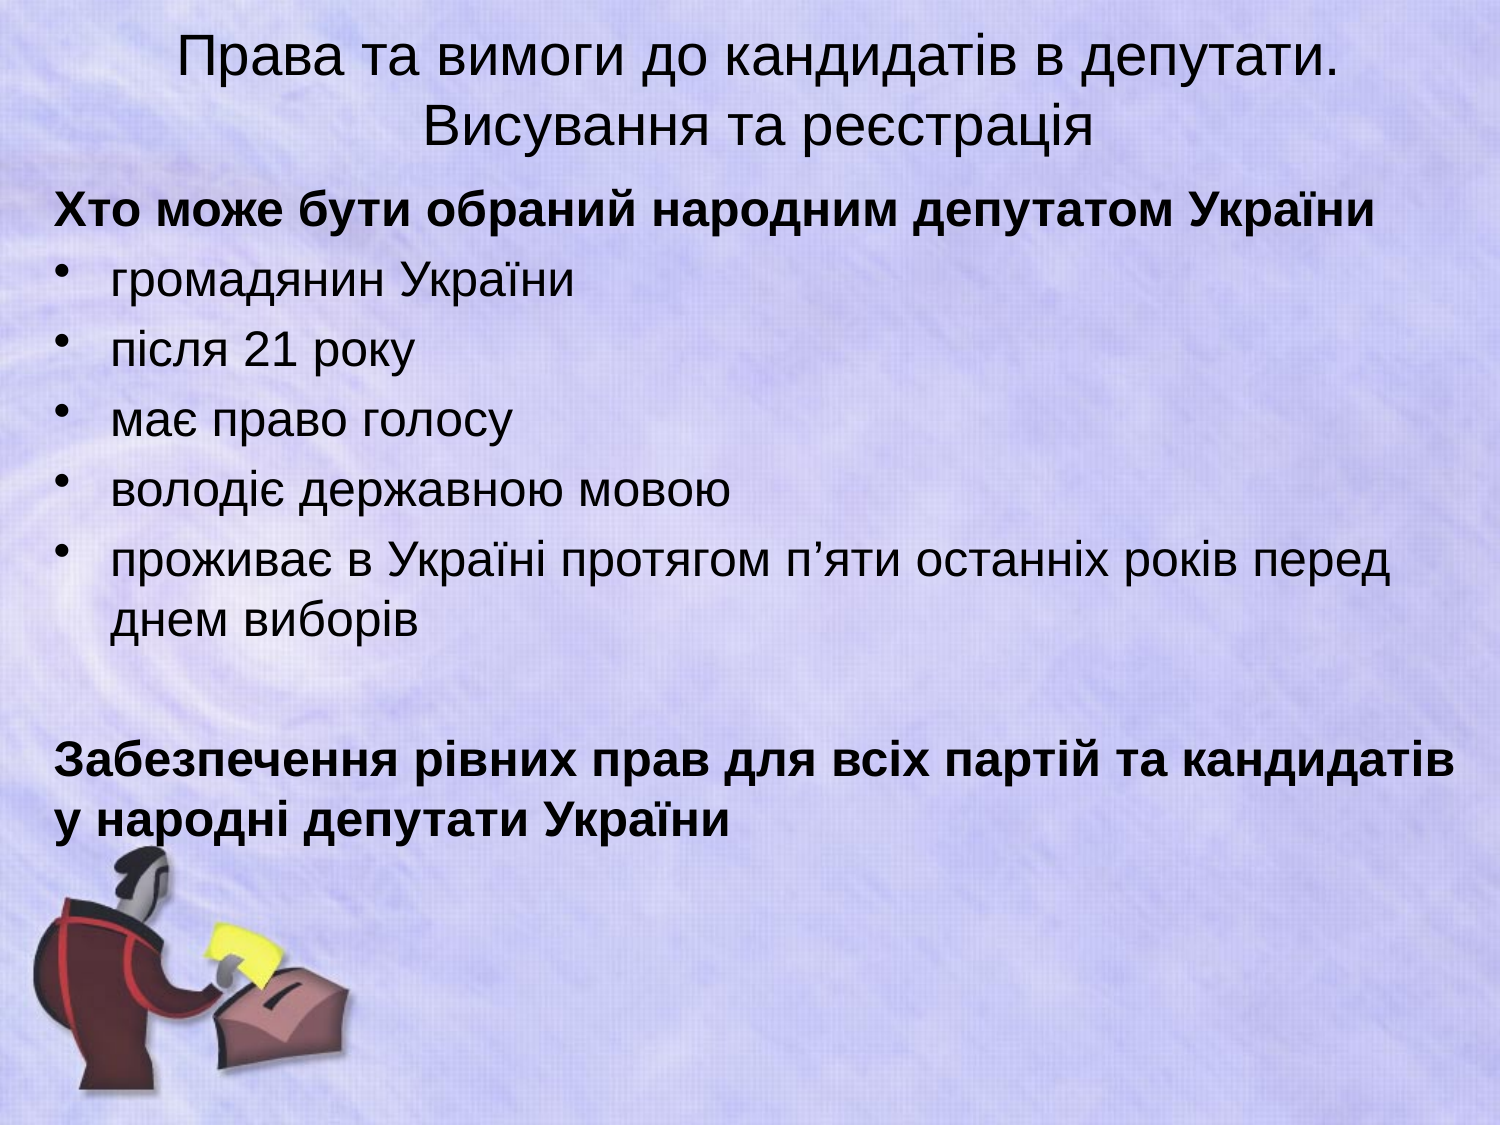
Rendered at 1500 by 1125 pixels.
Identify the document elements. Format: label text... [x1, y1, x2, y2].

list Хто може бути обраний народним депутатом України громадянин України після 21 року має право голосу володіє державною мовою проживає в Україні протягом п’яти останніх років перед днем виборів Забезпечення рівних прав для всіх партій та кандидатів у народні депутати України [38, 168, 1480, 942]
title Права та вимоги до кандидатів в депутати. Висування та реєстрація [38, 44, 1480, 165]
picture [0, 0, 1500, 1125]
